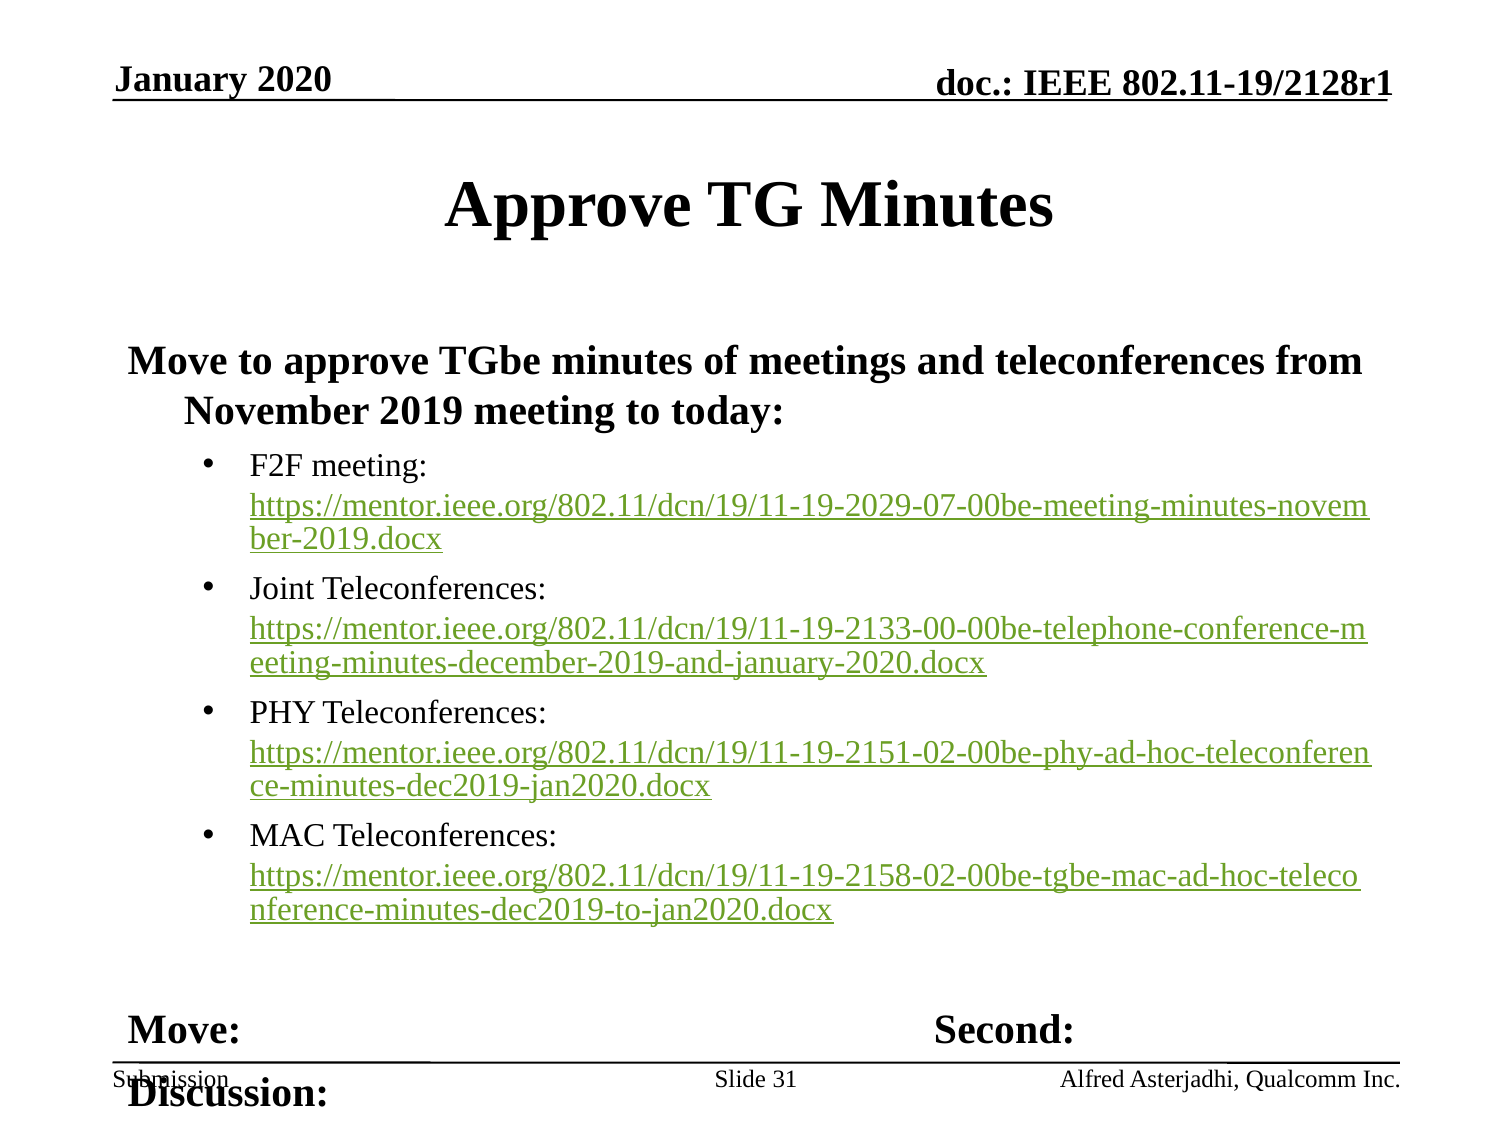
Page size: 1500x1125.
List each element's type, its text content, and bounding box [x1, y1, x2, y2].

slide_number Slide 31 [712, 1061, 800, 1123]
list Move to approve TGbe minutes of meetings and teleconferences from November 2019 meeting to today: F2F meeting: https://mentor.ieee.org/802.11/dcn/19/11-19-2029-07-00be-meeting-minutes-november-2019.docx Joint Teleconferences: https://mentor.ieee.org/802.11/dcn/19/11-19-2133-00-00be-telephone-conference-meeting-minutes-december-2019-and-january-2020.docx PHY Teleconferences: https://mentor.ieee.org/802.11/dcn/19/11-19-2151-02-00be-phy-ad-hoc-teleconference-minutes-dec2019-jan2020.docx MAC Teleconferences: https://mentor.ieee.org/802.11/dcn/19/11-19-2158-02-00be-tgbe-mac-ad-hoc-teleconference-minutes-dec2019-to-jan2020.docx Move: Second: Discussion: Result: [112, 324, 1388, 1000]
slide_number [114, 54, 493, 100]
title Approve TG Minutes [112, 112, 1388, 288]
footer Alfred Asterjadhi, Qualcomm Inc. [878, 1061, 1402, 1093]
